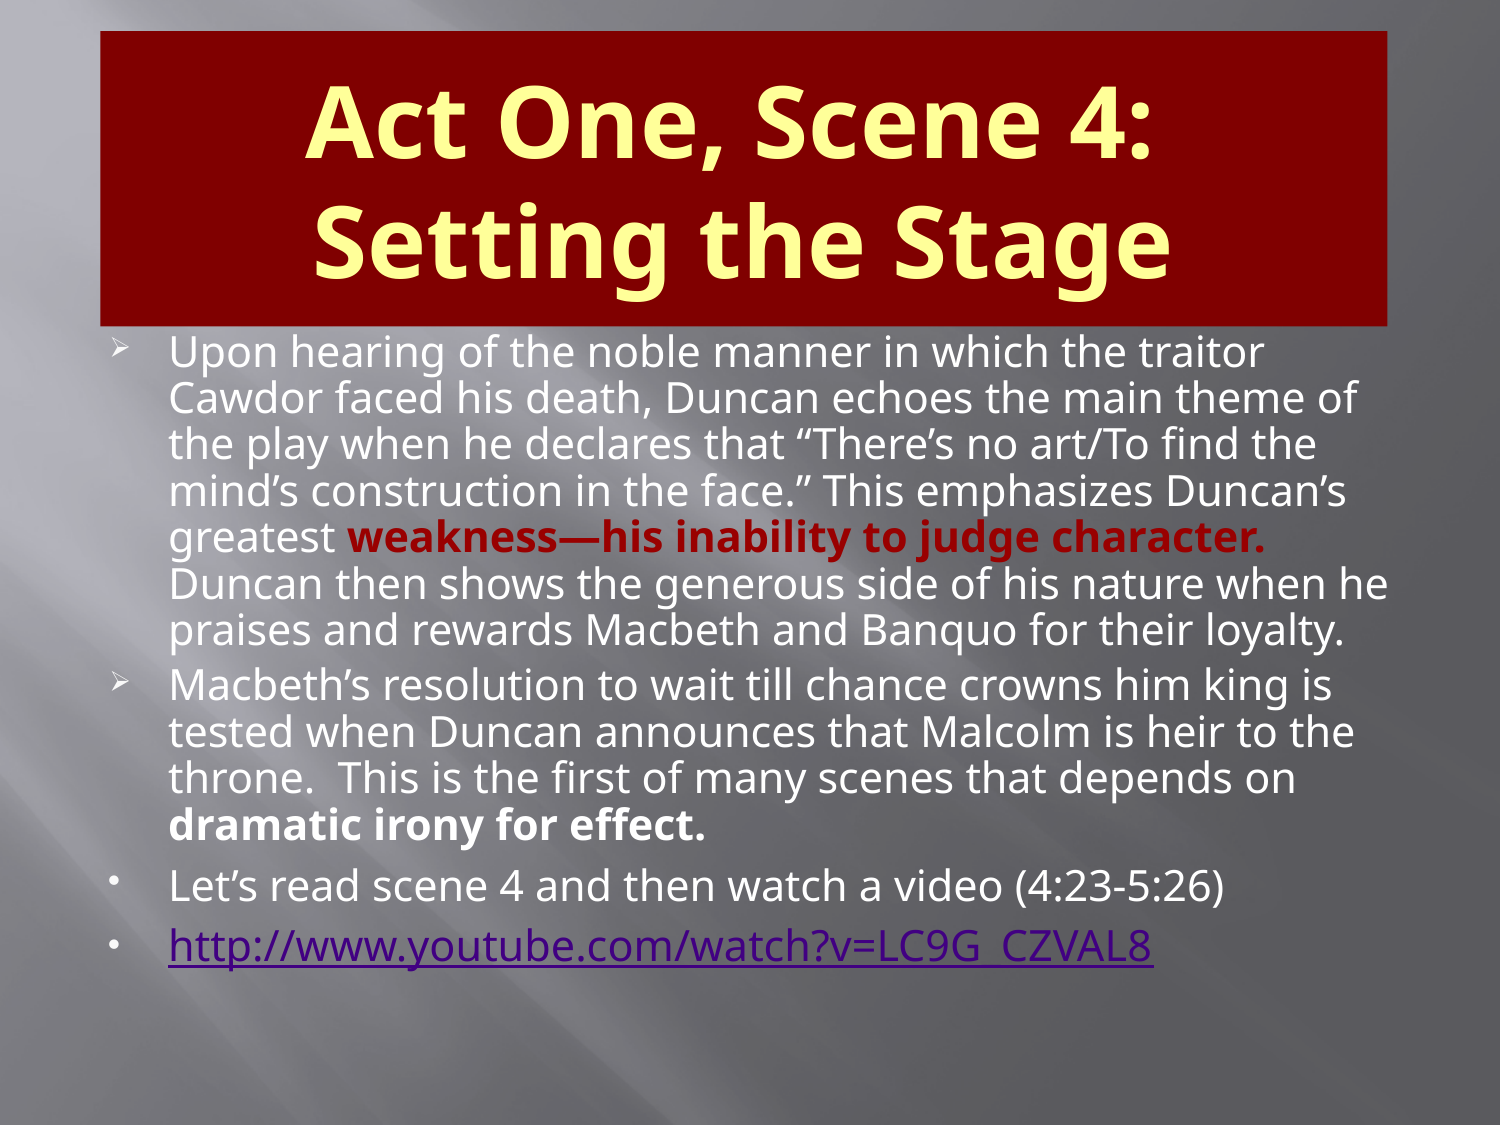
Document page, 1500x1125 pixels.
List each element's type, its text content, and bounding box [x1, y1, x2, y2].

list Upon hearing of the noble manner in which the traitor Cawdor faced his death, Duncan echoes the main theme of the play when he declares that “There’s no art/To find the mind’s construction in the face.” This emphasizes Duncan’s greatest weakness—his inability to judge character. Duncan then shows the generous side of his nature when he praises and rewards Macbeth and Banquo for their loyalty. Macbeth’s resolution to wait till chance crowns him king is tested when Duncan announces that Malcolm is heir to the throne. This is the first of many scenes that depends on dramatic irony for effect. Let’s read scene 4 and then watch a video (4:23-5:26) http://www.youtube.com/watch?v=LC9G_CZVAL8 [75, 262, 1425, 1035]
title Act One, Scene 4: Setting the Stage [100, 31, 1388, 262]
